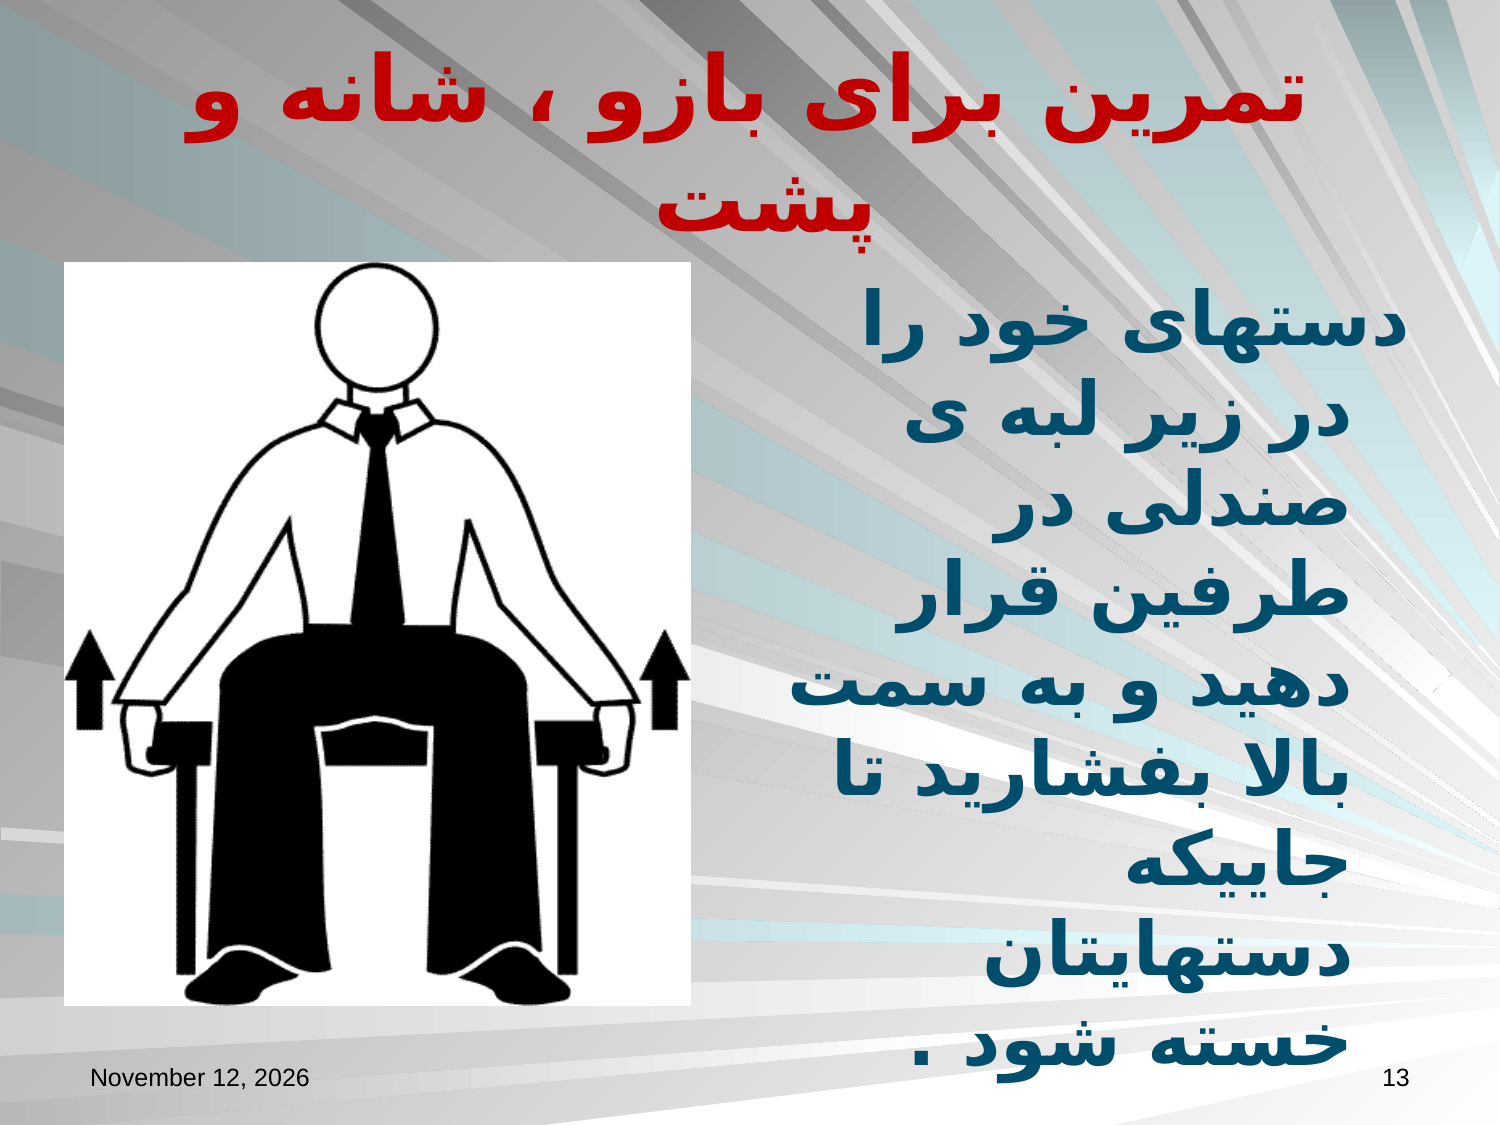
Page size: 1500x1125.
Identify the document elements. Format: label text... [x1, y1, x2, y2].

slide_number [74, 1023, 426, 1100]
list دستهای خود را در زیر لبه ی صندلی در طرفین قرار دهید و به سمت بالا بفشارید تا جاییکه دستهایتان خسته شود . [762, 262, 1426, 1006]
title تمرین برای بازو ، شانه و پشت [74, 45, 1426, 234]
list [64, 262, 691, 1006]
slide_number 13 [1074, 1023, 1426, 1100]
